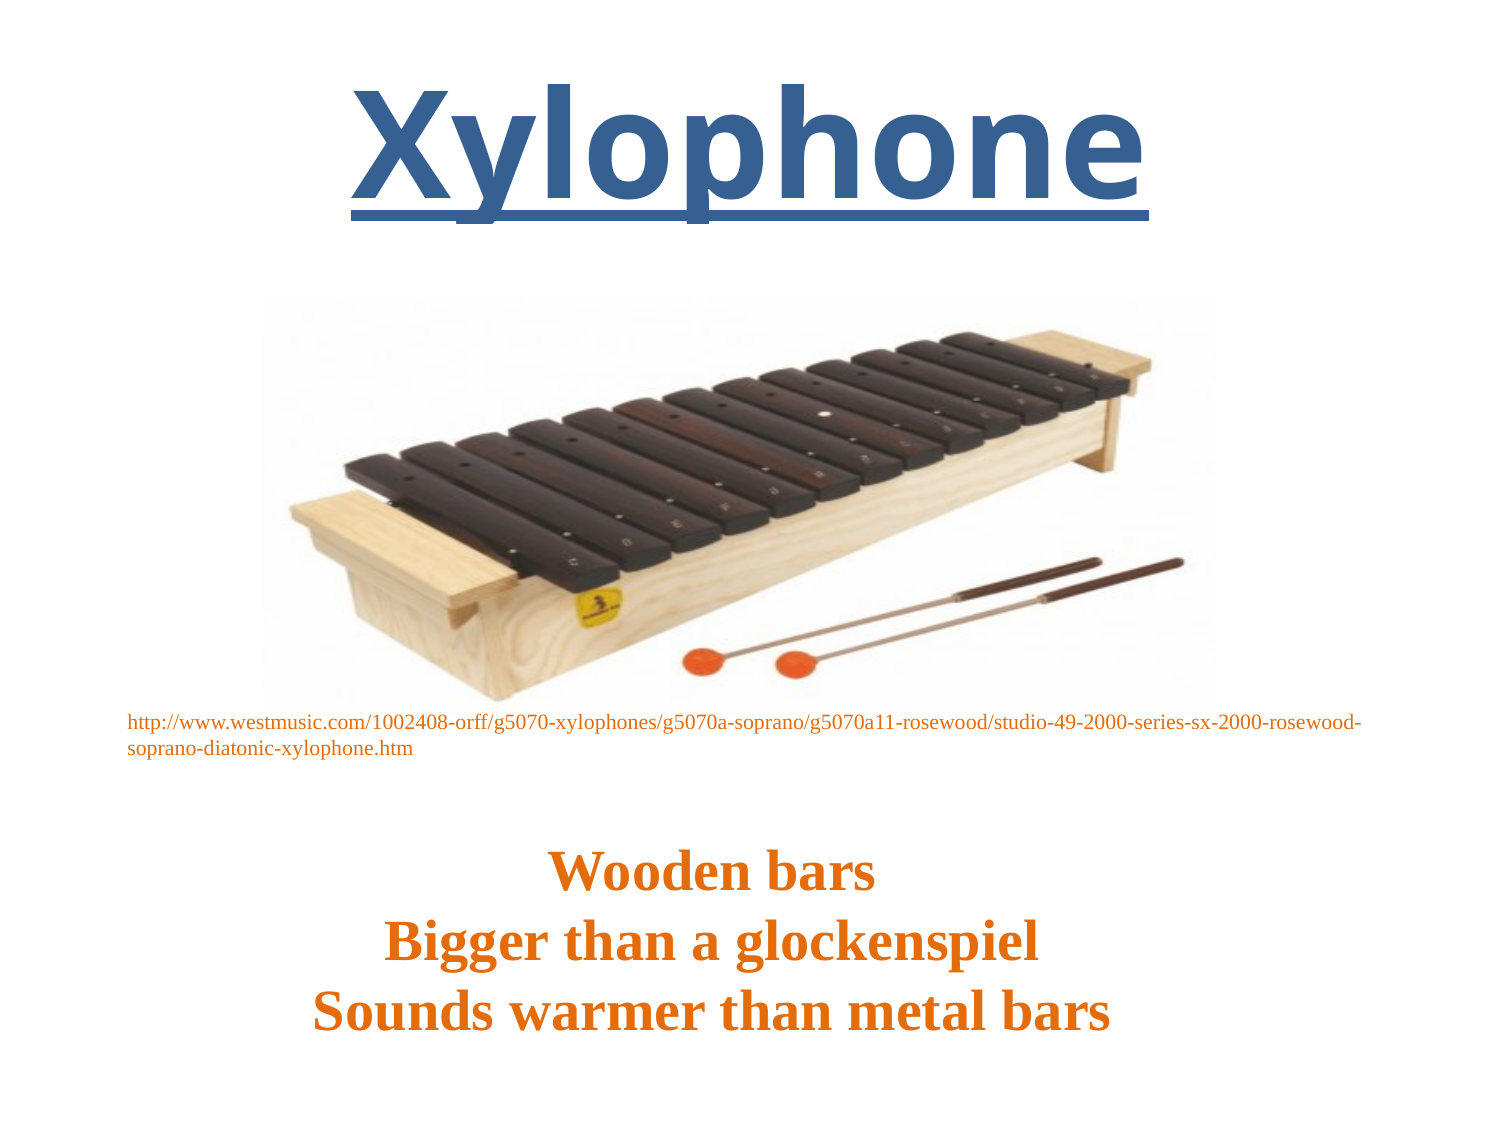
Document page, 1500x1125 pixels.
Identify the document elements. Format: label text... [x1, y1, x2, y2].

text_box http://www.westmusic.com/1002408-orff/g5070-xylophones/g5070a-soprano/g5070a11-rosewood/studio-49-2000-series-sx-2000-rosewood-soprano-diatonic-xylophone.htm [112, 699, 257, 768]
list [262, 224, 1217, 788]
text_box Wooden bars Bigger than a glockenspiel Sounds warmer than metal bars [62, 825, 1363, 1050]
text_box http://www.westmusic.com/1002408-orff/g5070-xylophones/g5070a-soprano/g5070a11-rosewood/studio-49-2000-series-sx-2000-rosewood-soprano-diatonic-xylophone.htm [1221, 699, 1388, 768]
title Xylophone [75, 45, 1425, 233]
